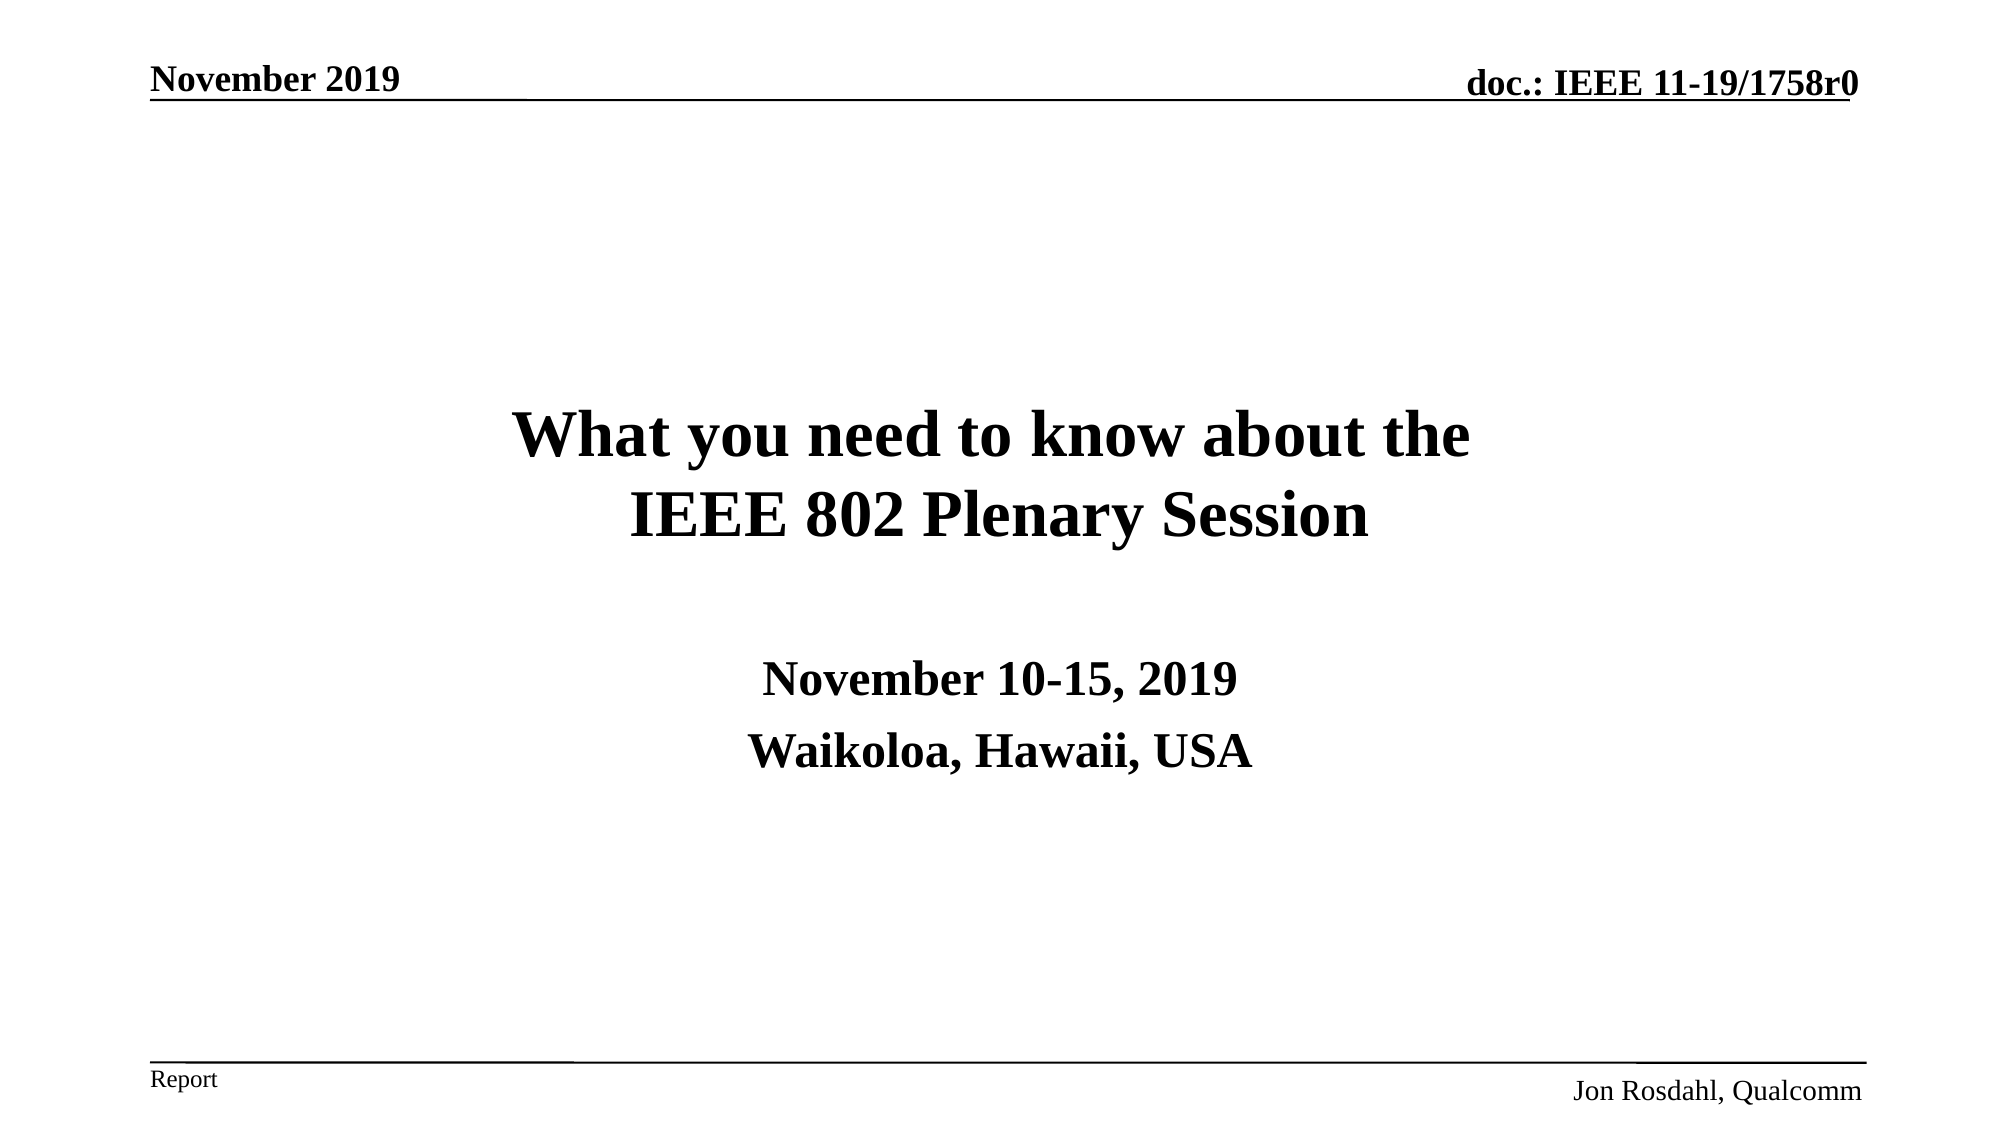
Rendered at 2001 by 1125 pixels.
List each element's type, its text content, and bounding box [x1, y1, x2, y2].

subtitle November 10-15, 2019 Waikoloa, Hawaii, USA [299, 637, 1701, 926]
title What you need to know about the IEEE 802 Plenary Session [149, 349, 1851, 591]
footer Jon Rosdahl, Qualcomm [1363, 1071, 1863, 1102]
